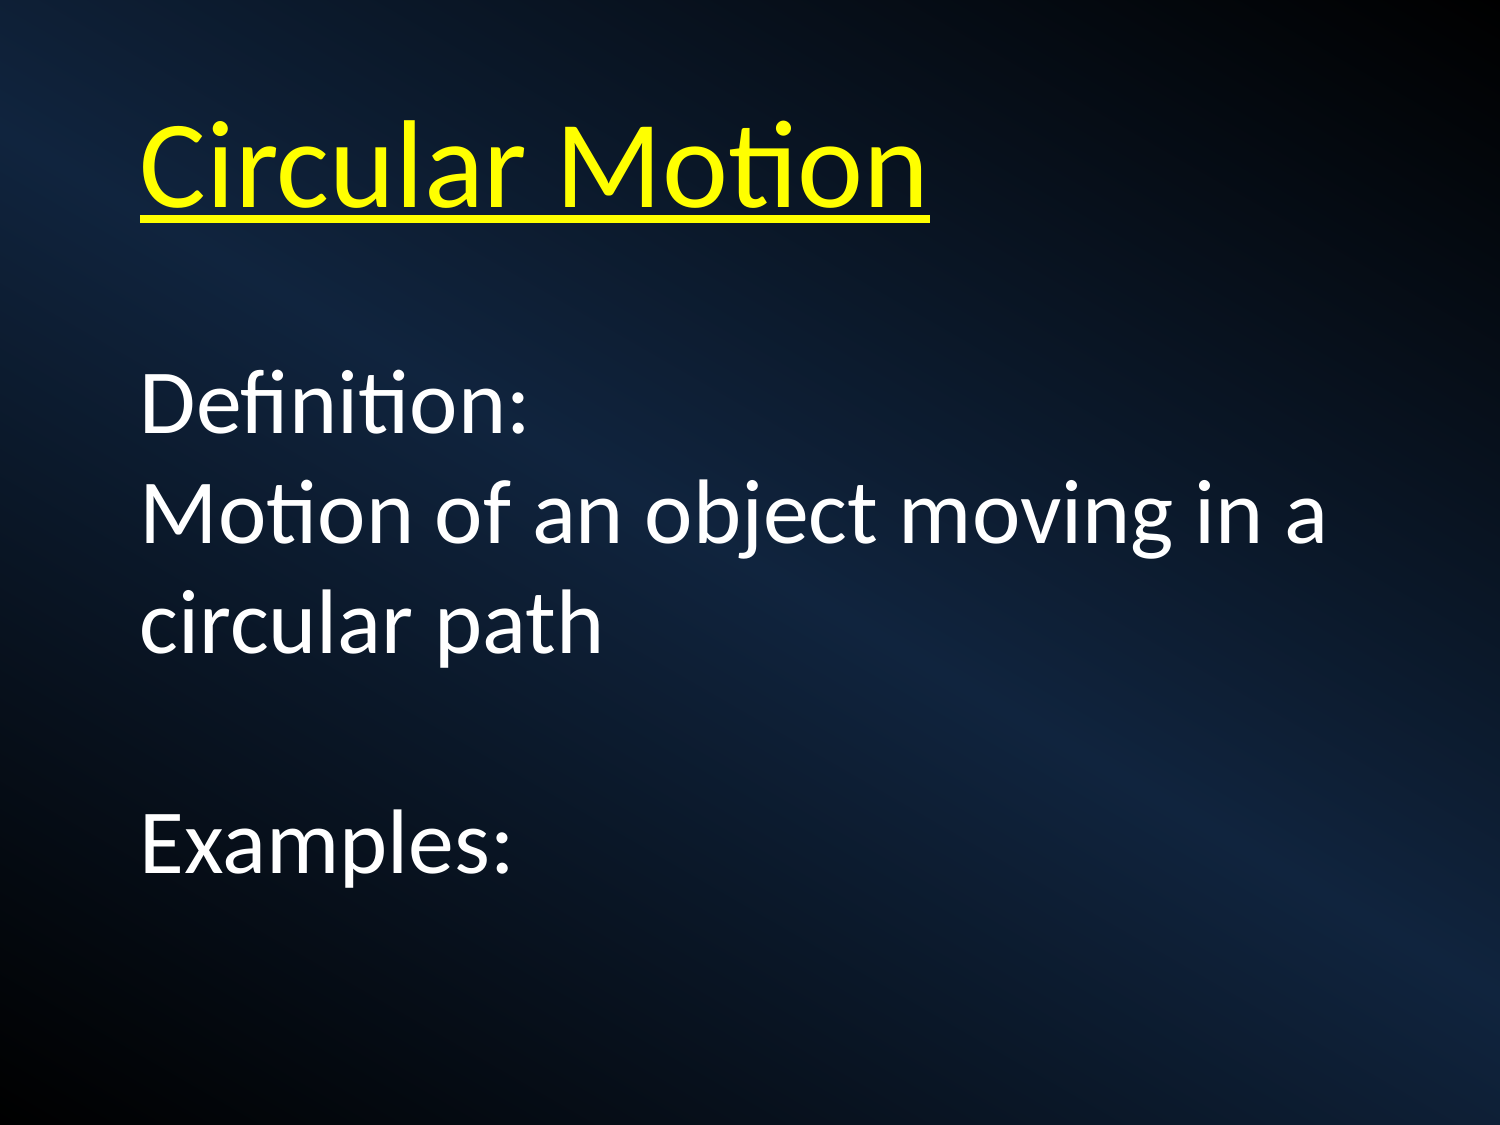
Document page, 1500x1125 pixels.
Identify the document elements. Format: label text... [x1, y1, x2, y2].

text_box Circular Motion Definition: Motion of an object moving in a circular path Examples: [124, 74, 1400, 900]
